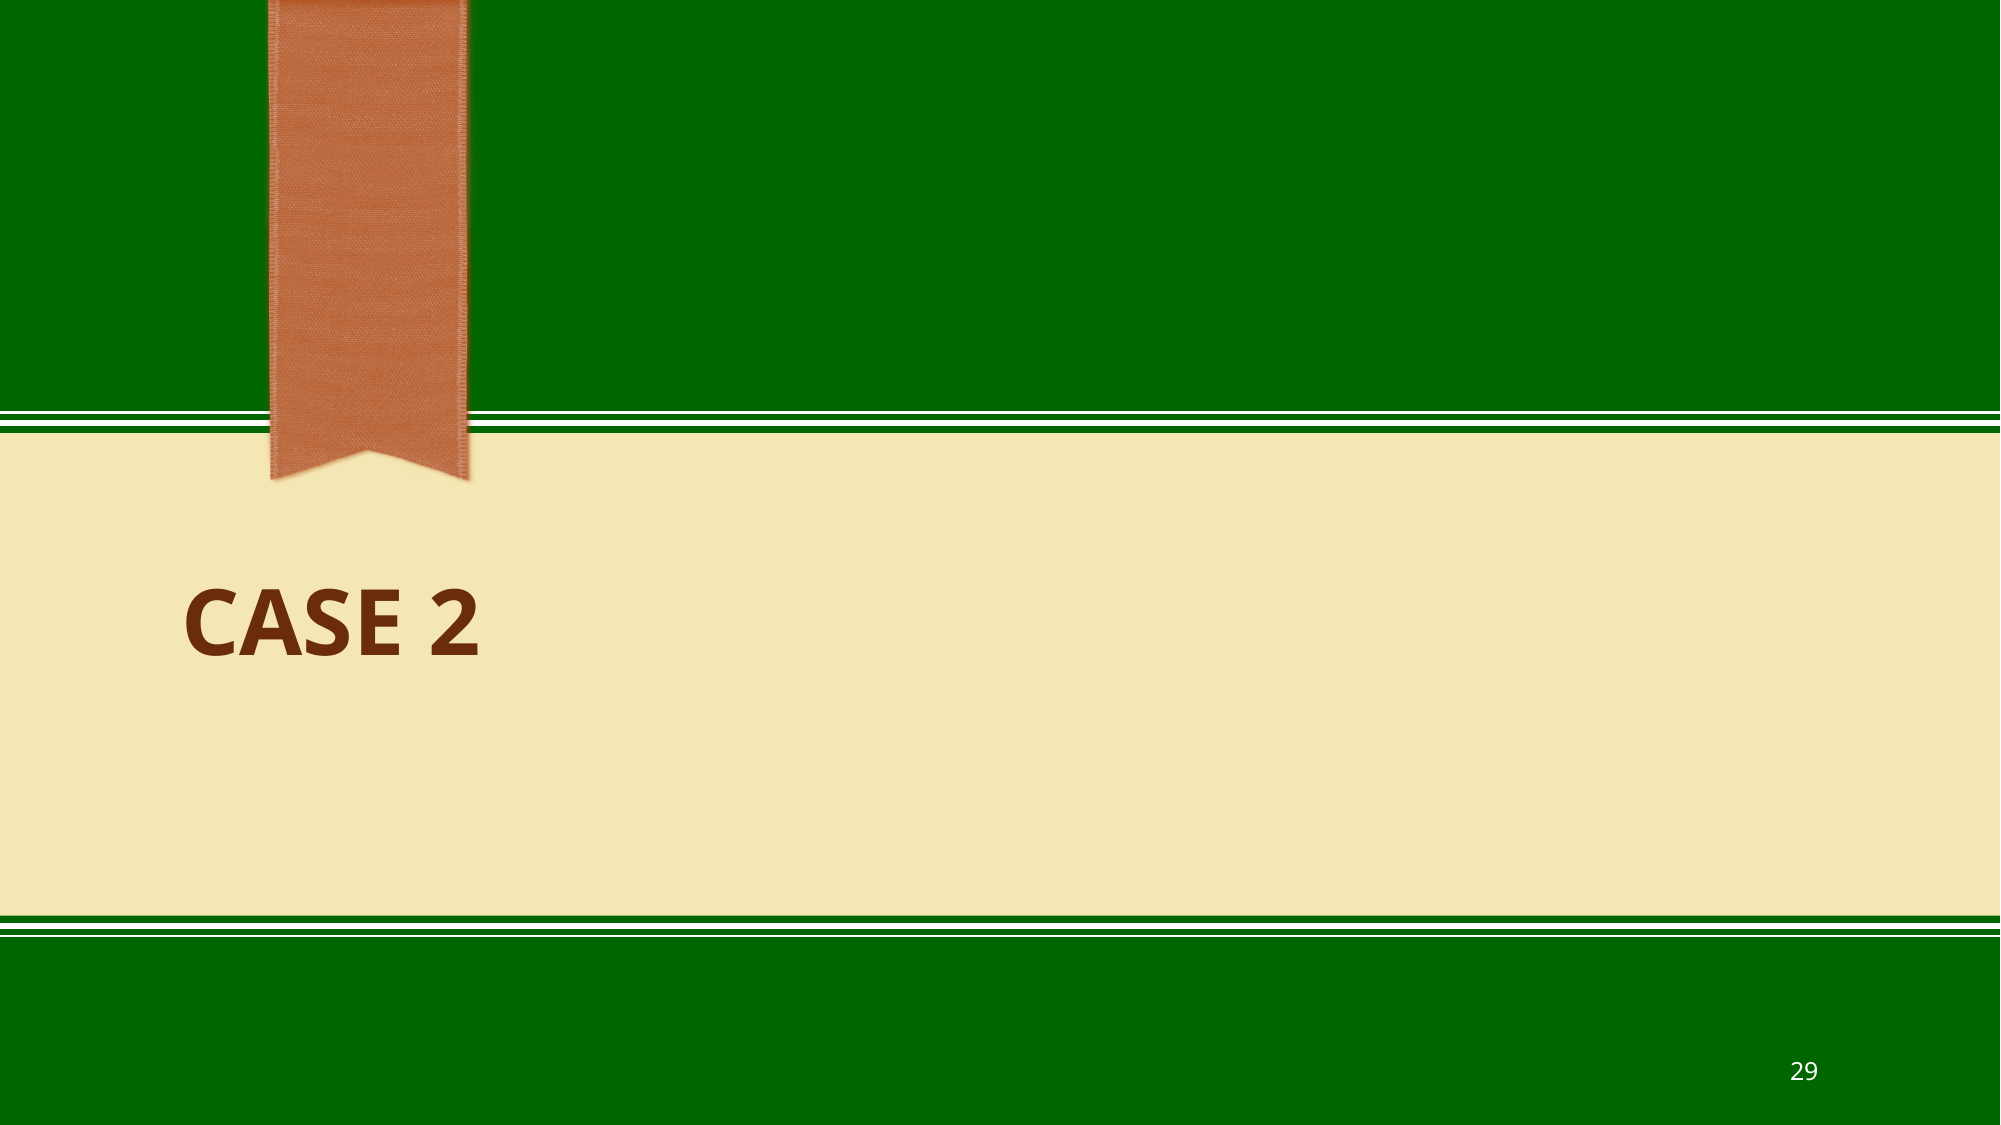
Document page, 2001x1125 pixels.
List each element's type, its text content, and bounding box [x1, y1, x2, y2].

title Case 2 [181, 487, 1834, 764]
slide_number 29 [1518, 1042, 1819, 1103]
